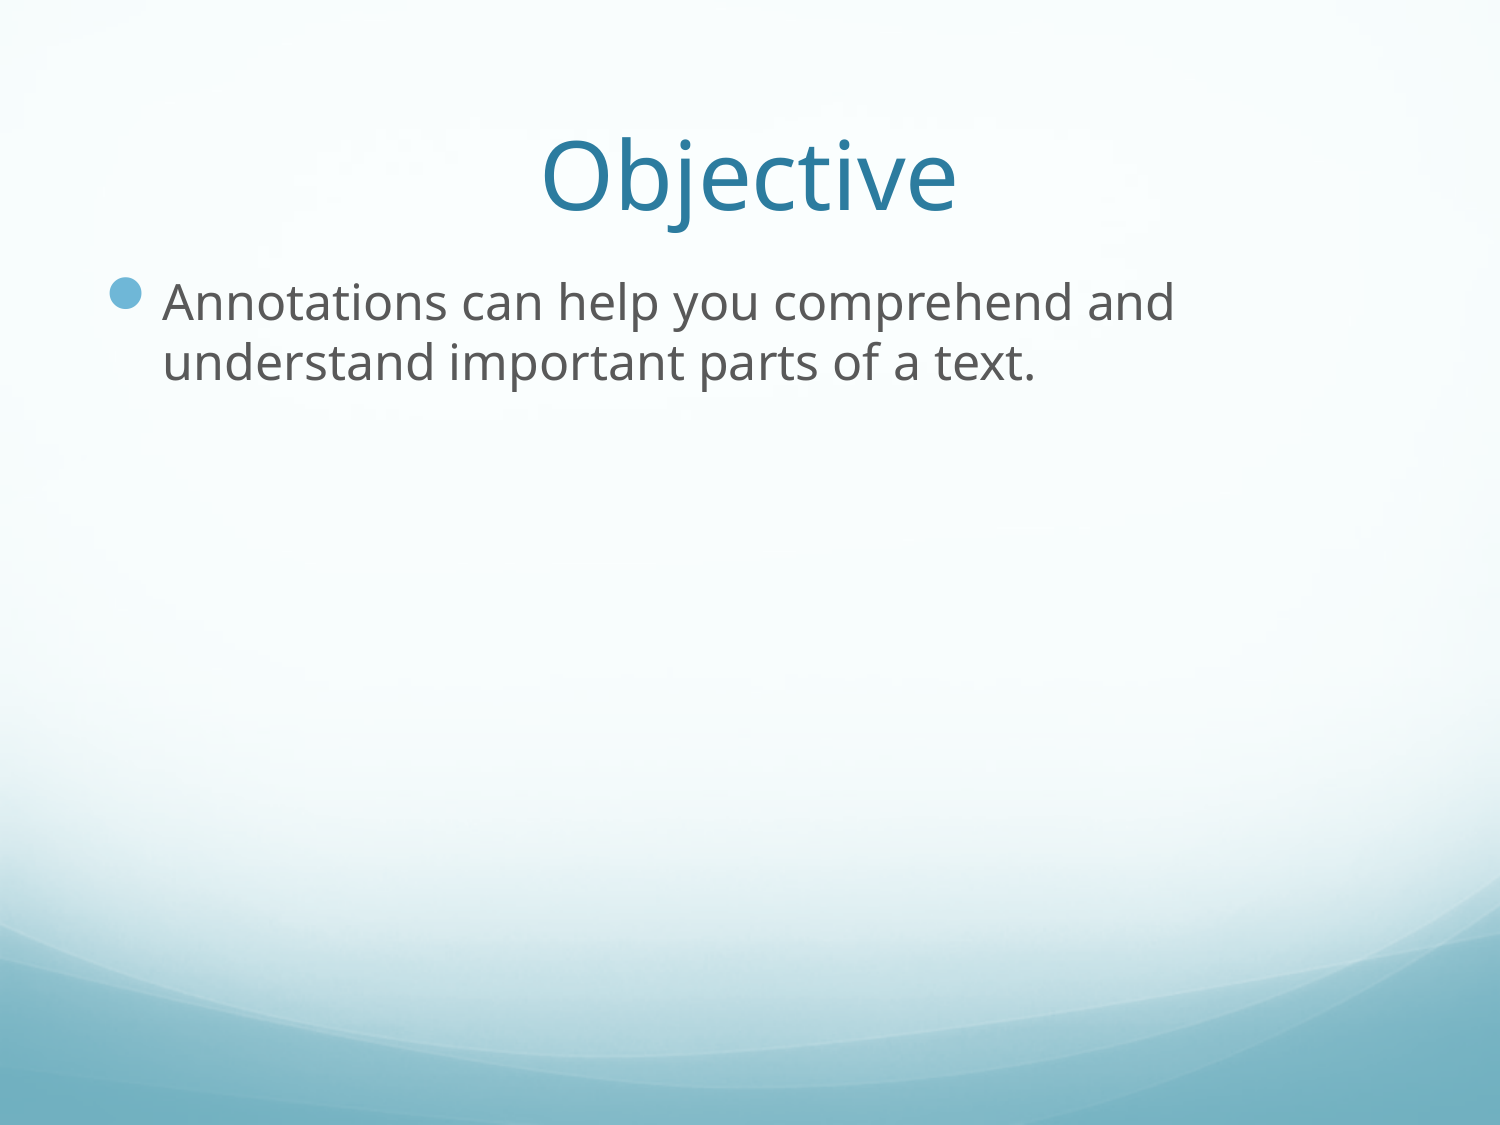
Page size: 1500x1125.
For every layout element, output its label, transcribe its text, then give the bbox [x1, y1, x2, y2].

title Objective [90, 17, 1410, 237]
list Annotations can help you comprehend and understand important parts of a text. [90, 262, 1410, 975]
